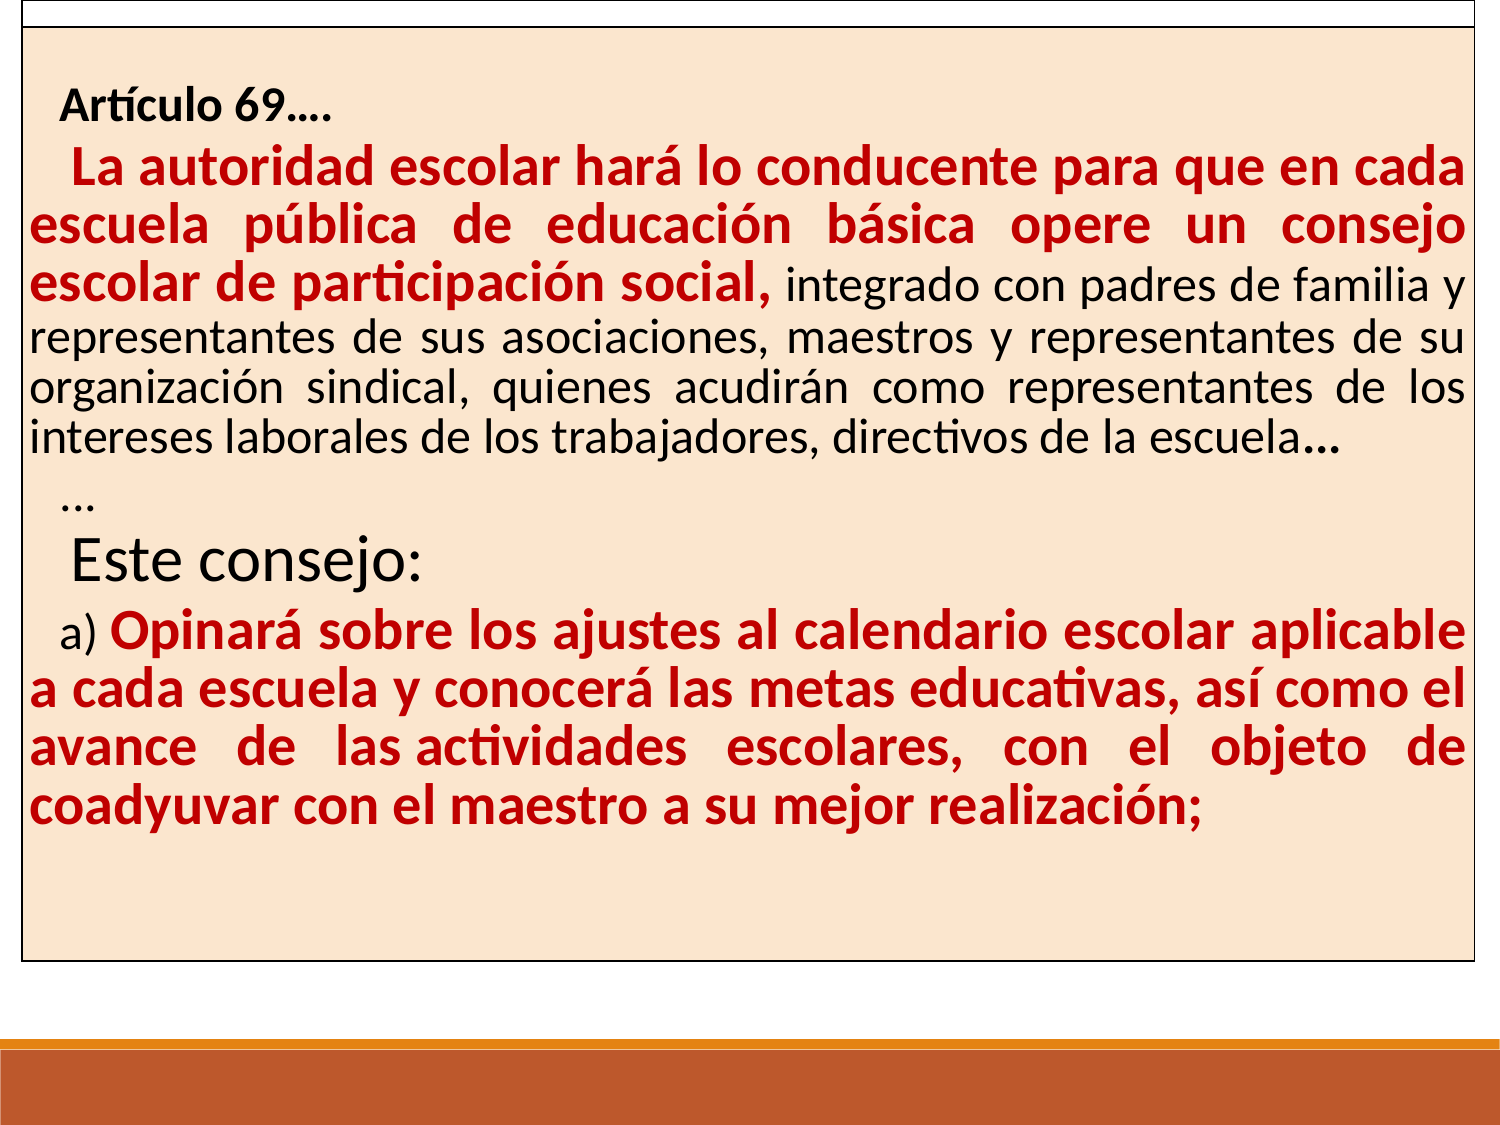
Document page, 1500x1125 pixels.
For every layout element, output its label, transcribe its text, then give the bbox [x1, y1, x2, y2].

table_cell Artículo 69…. La autoridad escolar hará lo conducente para que en cada escuela pública de educación básica opere un consejo escolar de participación social, integrado con padres de familia y representantes de sus asociaciones, maestros y representantes de su organización sindical, quienes acudirán como representantes de los intereses laborales de los trabajadores, directivos de la escuela... ... Este consejo: a) Opinará sobre los ajustes al calendario escolar aplicable a cada escuela y conocerá las metas educativas, así como el avance de las actividades escolares, con el objeto de coadyuvar con el maestro a su mejor realización; [23, 28, 1474, 960]
table_header [23, 1, 1474, 26]
